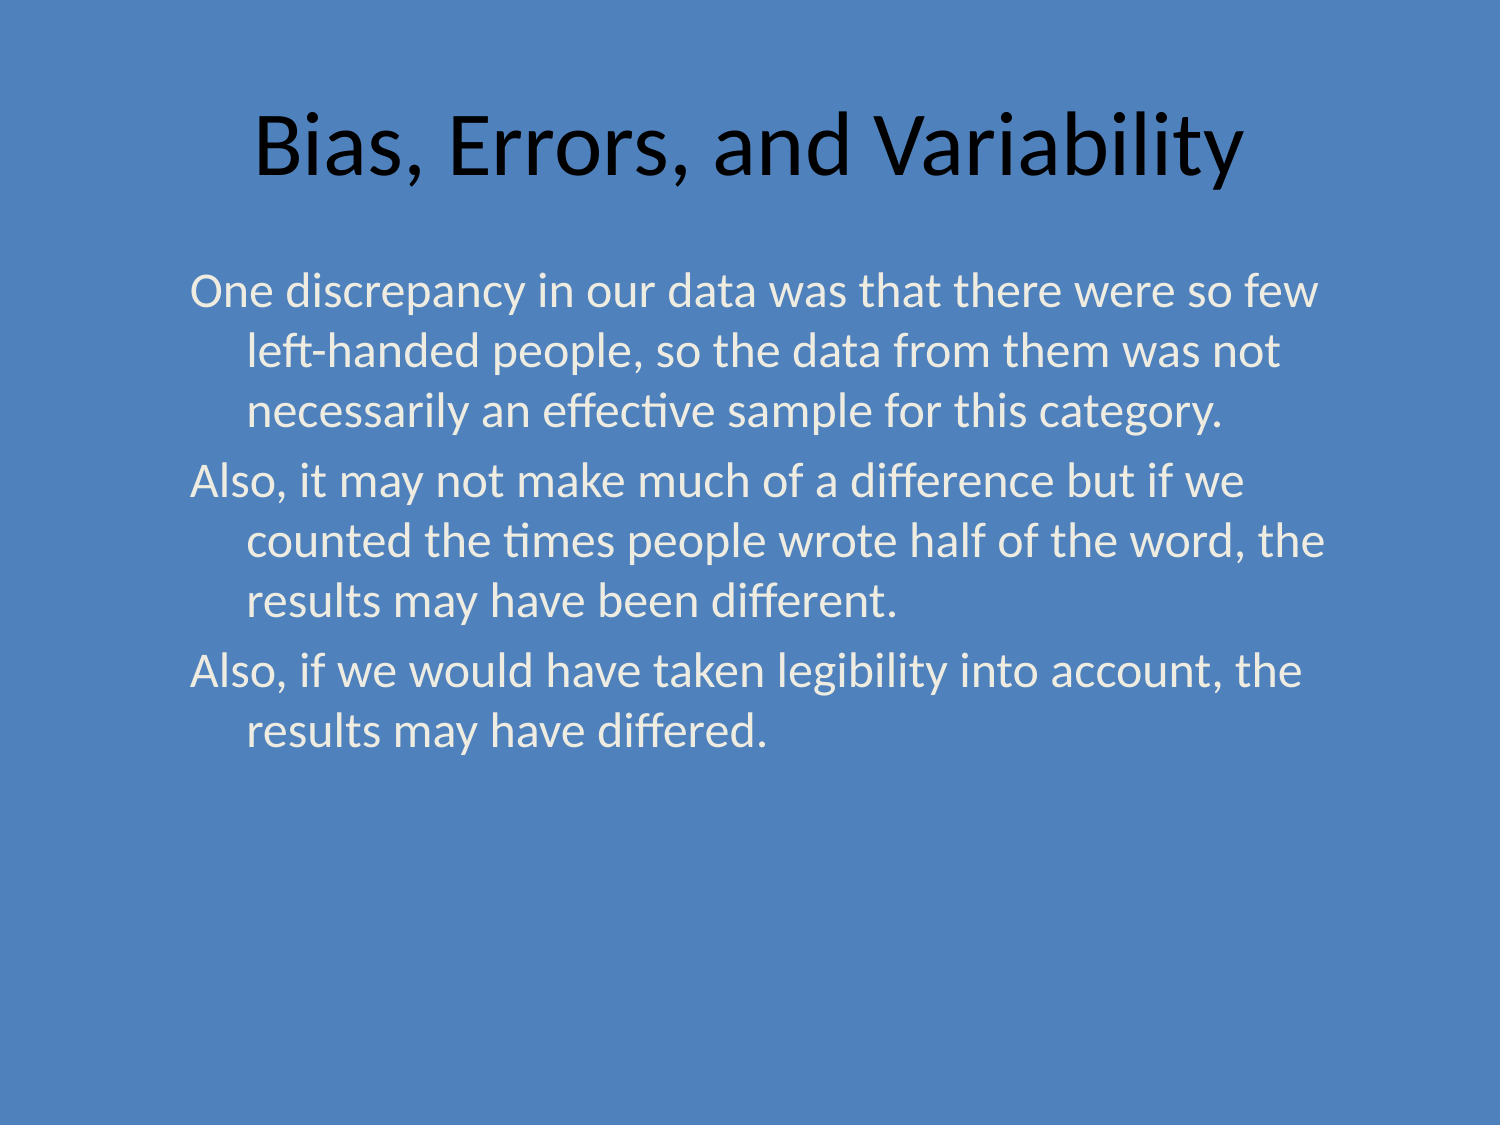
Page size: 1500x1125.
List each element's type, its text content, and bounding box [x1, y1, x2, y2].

list One discrepancy in our data was that there were so few left-handed people, so the data from them was not necessarily an effective sample for this category. Also, it may not make much of a difference but if we counted the times people wrote half of the word, the results may have been different. Also, if we would have taken legibility into account, the results may have differed. [174, 249, 1351, 986]
title Bias, Errors, and Variability [74, 44, 1426, 233]
